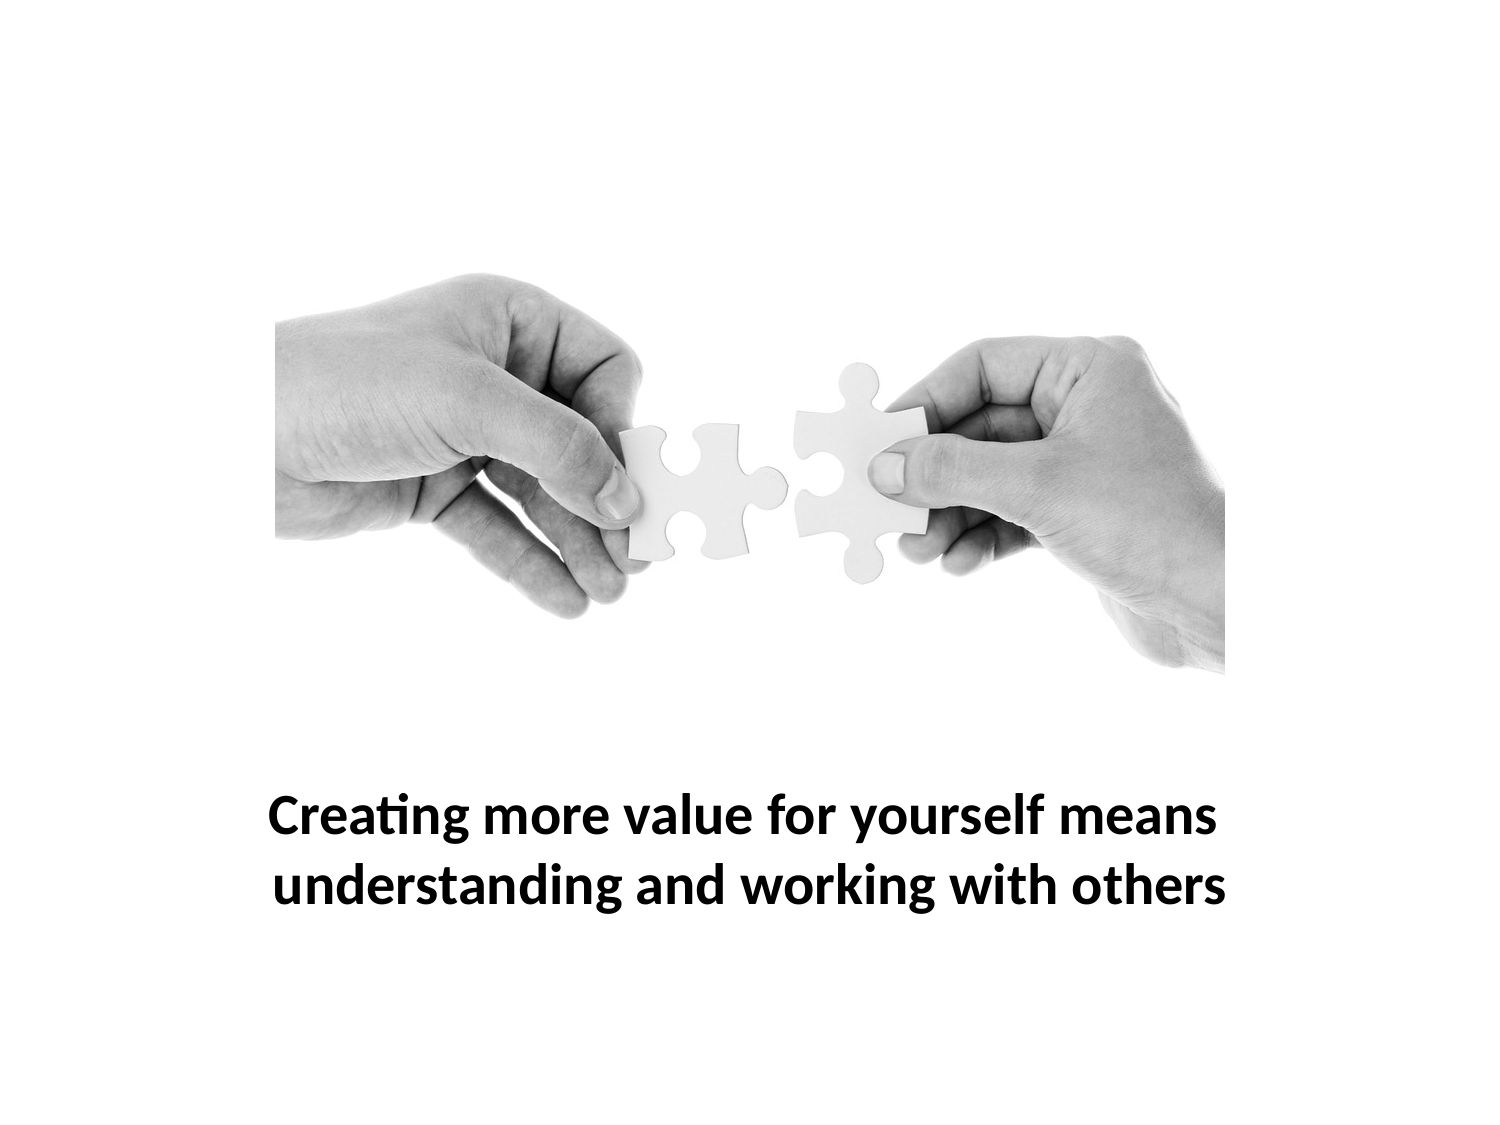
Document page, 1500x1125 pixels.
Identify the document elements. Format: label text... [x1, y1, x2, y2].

text_box Creating more value for yourself means understanding and working with others [0, 768, 1500, 924]
picture [274, 149, 1226, 784]
